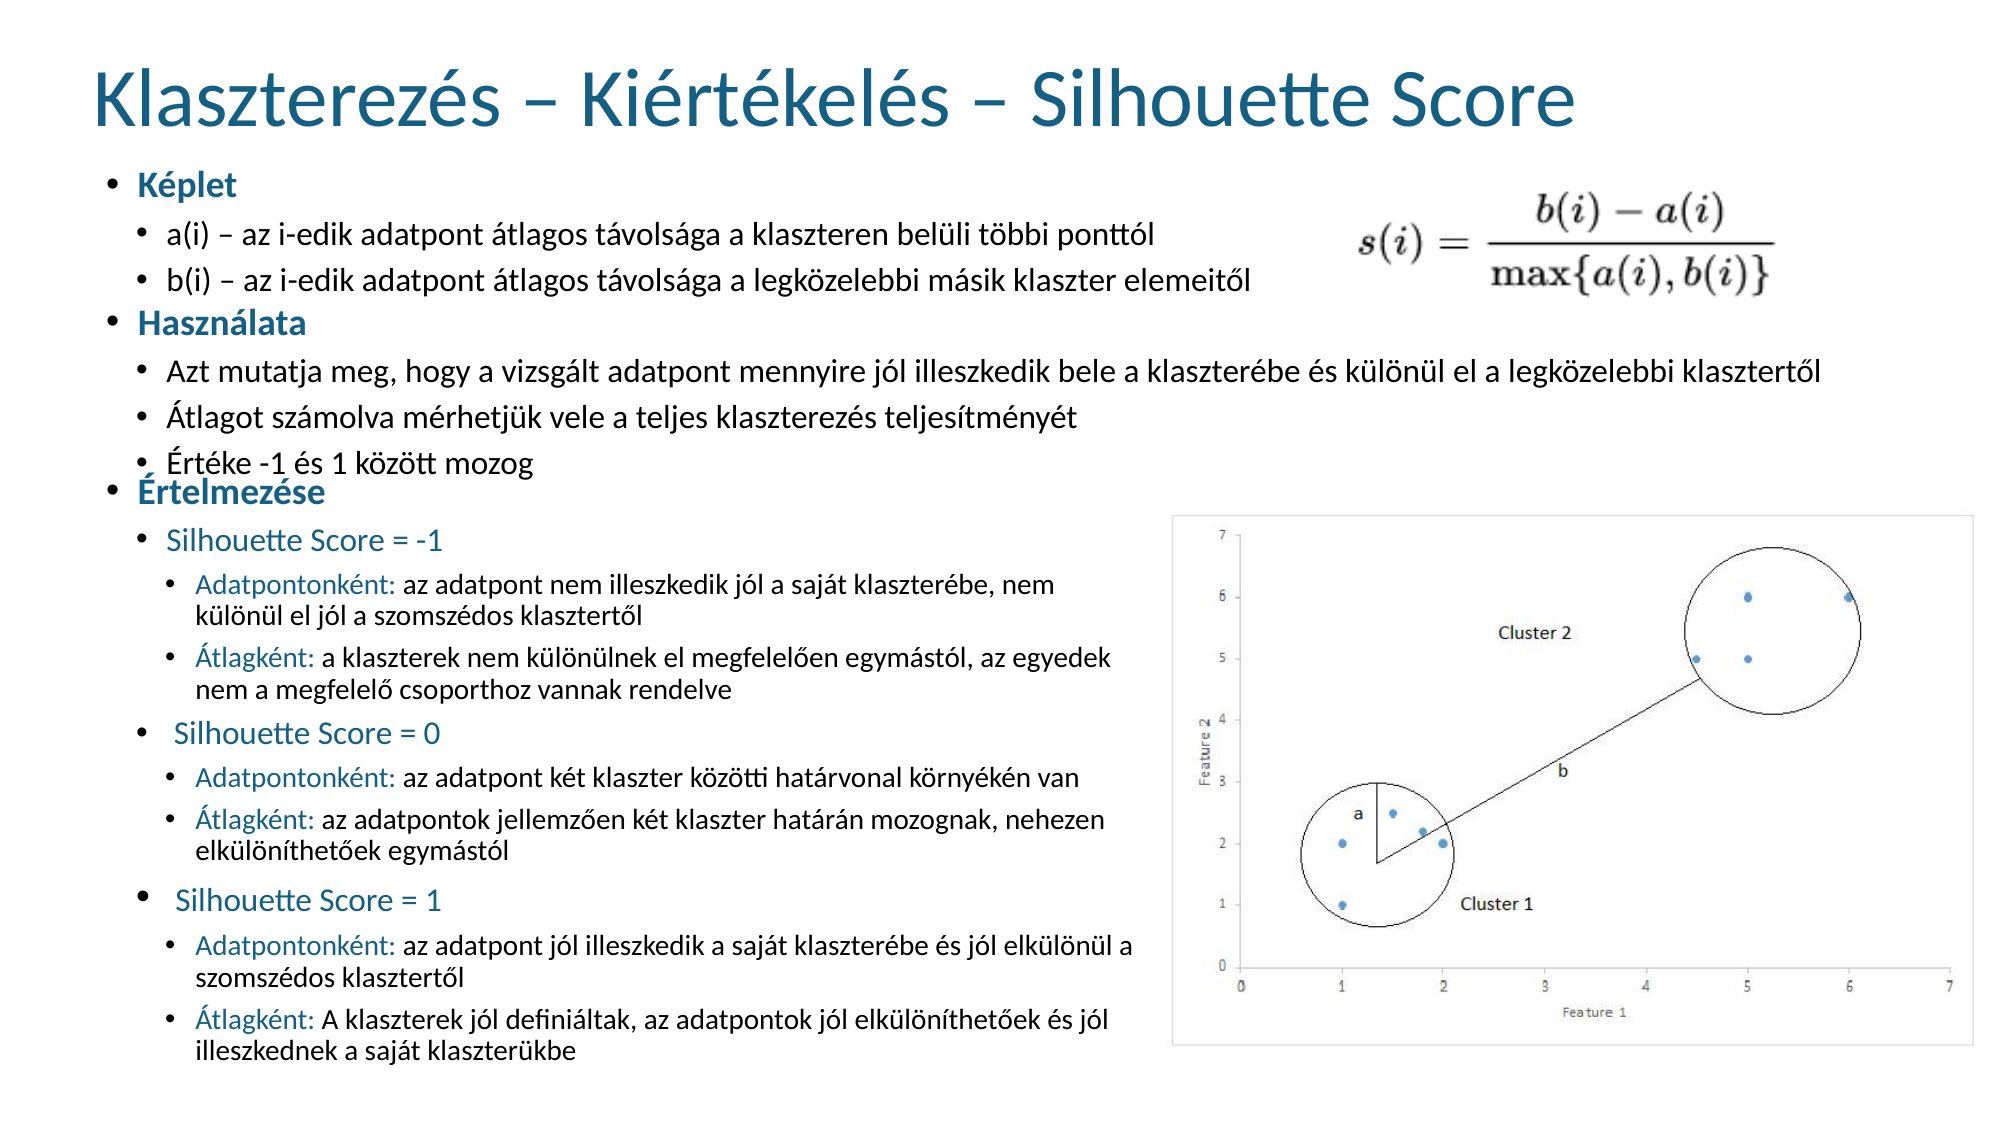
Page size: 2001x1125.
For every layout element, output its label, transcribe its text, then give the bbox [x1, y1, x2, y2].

text_box Értelmezése Silhouette Score = -1 Adatpontonként: az adatpont nem illeszkedik jól a saját klaszterébe, nem különül el jól a szomszédos klasztertől Átlagként: a klaszterek nem különülnek el megfelelően egymástól, az egyedek nem a megfelelő csoporthoz vannak rendelve Silhouette Score = 0 Adatpontonként: az adatpont két klaszter közötti határvonal környékén van Átlagként: az adatpontok jellemzően két klaszter határán mozognak, nehezen elkülöníthetőek egymástól Silhouette Score = 1 Adatpontonként: az adatpont jól illeszkedik a saját klaszterébe és jól elkülönül a szomszédos klasztertől Átlagként: A klaszterek jól definiáltak, az adatpontok jól elkülöníthetőek és jól illeszkednek a saját klaszterükbe [78, 459, 1149, 1104]
list Képlet a(i) – az i-edik adatpont átlagos távolsága a klaszteren belüli többi ponttól b(i) – az i-edik adatpont átlagos távolsága a legközelebbi másik klaszter elemeitől [78, 158, 1281, 290]
picture [1338, 167, 1782, 317]
picture [1164, 506, 1983, 1057]
text_box Használata Azt mutatja meg, hogy a vizsgált adatpont mennyire jól illeszkedik bele a klaszterébe és különül el a legközelebbi klasztertől Átlagot számolva mérhetjük vele a teljes klaszterezés teljesítményét Értéke -1 és 1 között mozog [78, 290, 1945, 510]
title Klaszterezés – Kiértékelés – Silhouette Score [78, 59, 1969, 140]
